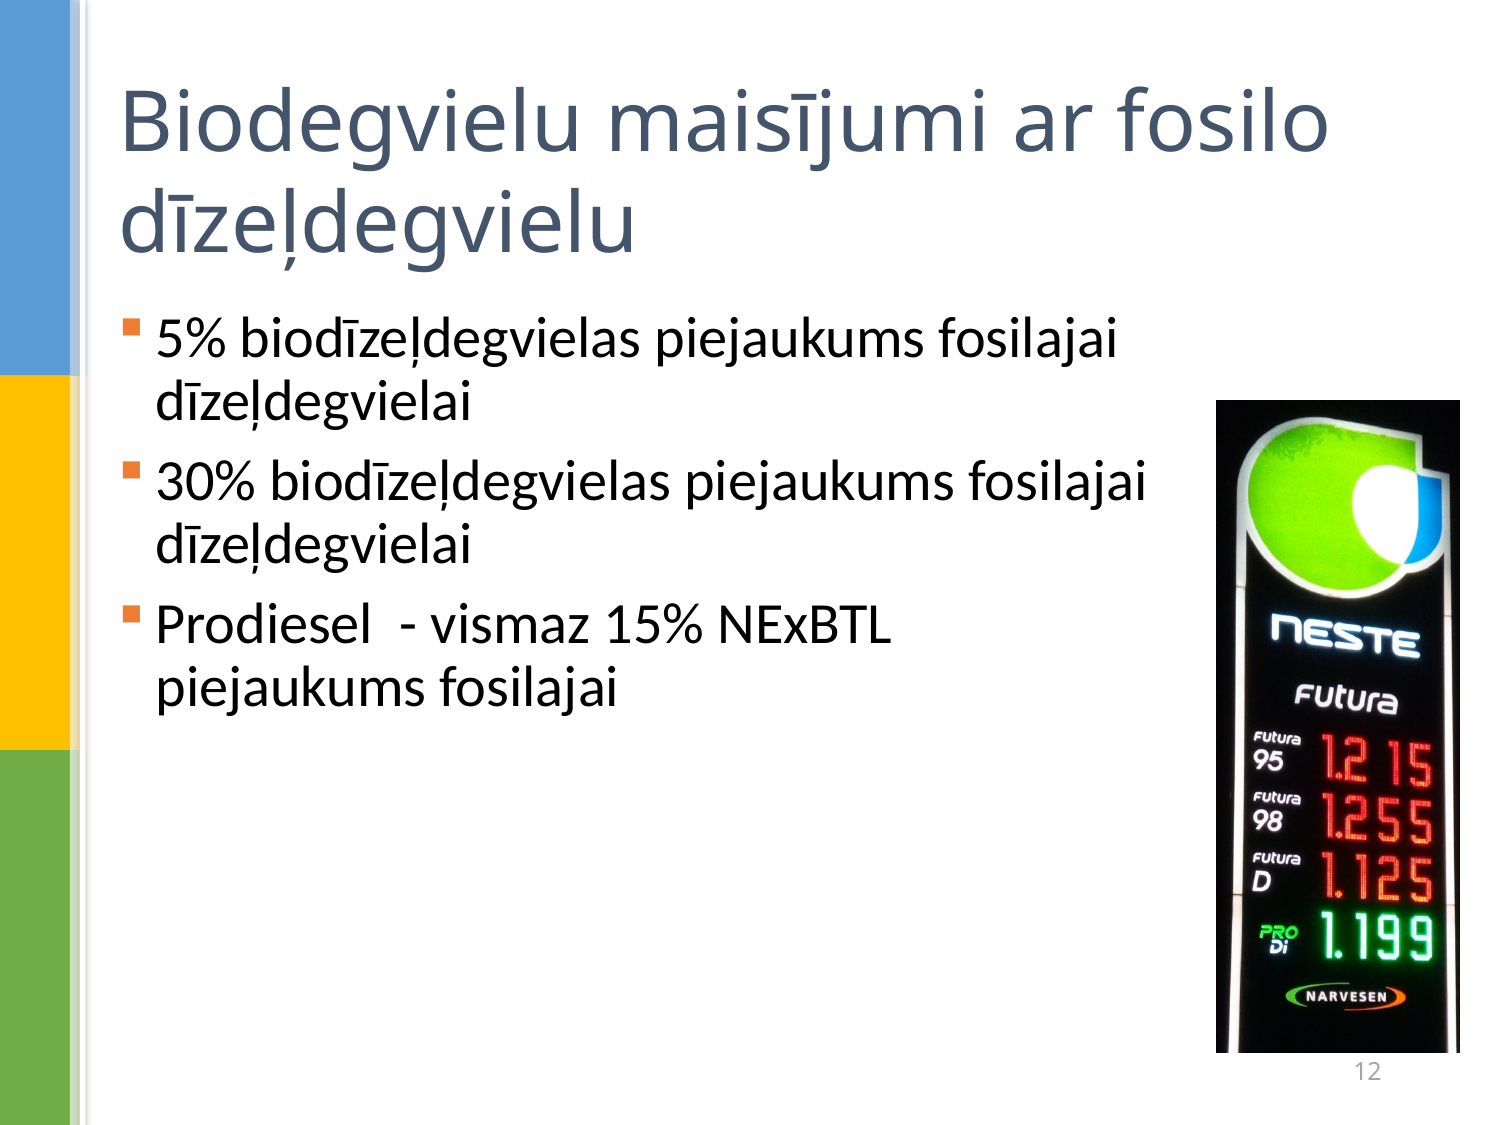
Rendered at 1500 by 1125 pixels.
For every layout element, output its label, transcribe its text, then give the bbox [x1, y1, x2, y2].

title Biodegvielu maisījumi ar fosilo dīzeļdegvielu [103, 59, 1397, 278]
slide_number 12 [993, 1042, 1397, 1103]
picture [1216, 400, 1461, 1054]
list 5% biodīzeļdegvielas piejaukums fosilajai dīzeļdegvielai 30% biodīzeļdegvielas piejaukums fosilajai dīzeļdegvielai Prodiesel - vismaz 15% NExBTL piejaukums fosilajai [103, 299, 1192, 1014]
